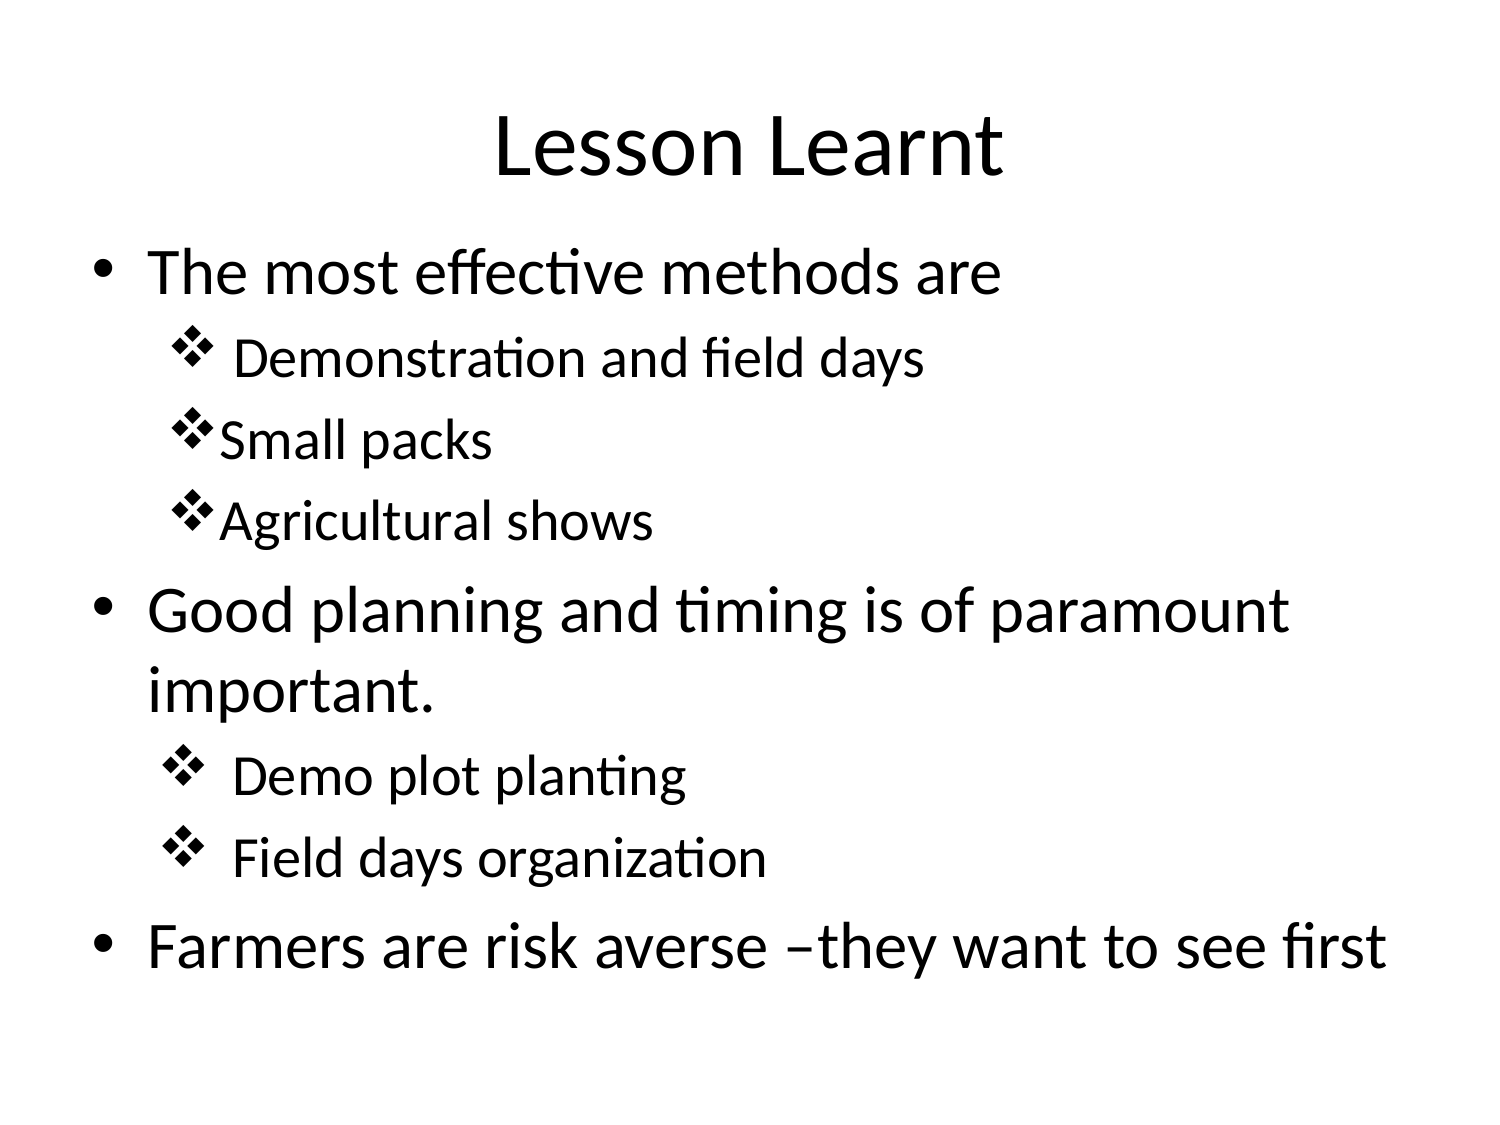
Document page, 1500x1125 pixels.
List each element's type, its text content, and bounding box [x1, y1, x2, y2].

title Lesson Learnt [75, 45, 1425, 233]
list The most effective methods are Demonstration and field days Small packs Agricultural shows Good planning and timing is of paramount important. Demo plot planting Field days organization Farmers are risk averse –they want to see first [76, 219, 1427, 1040]
